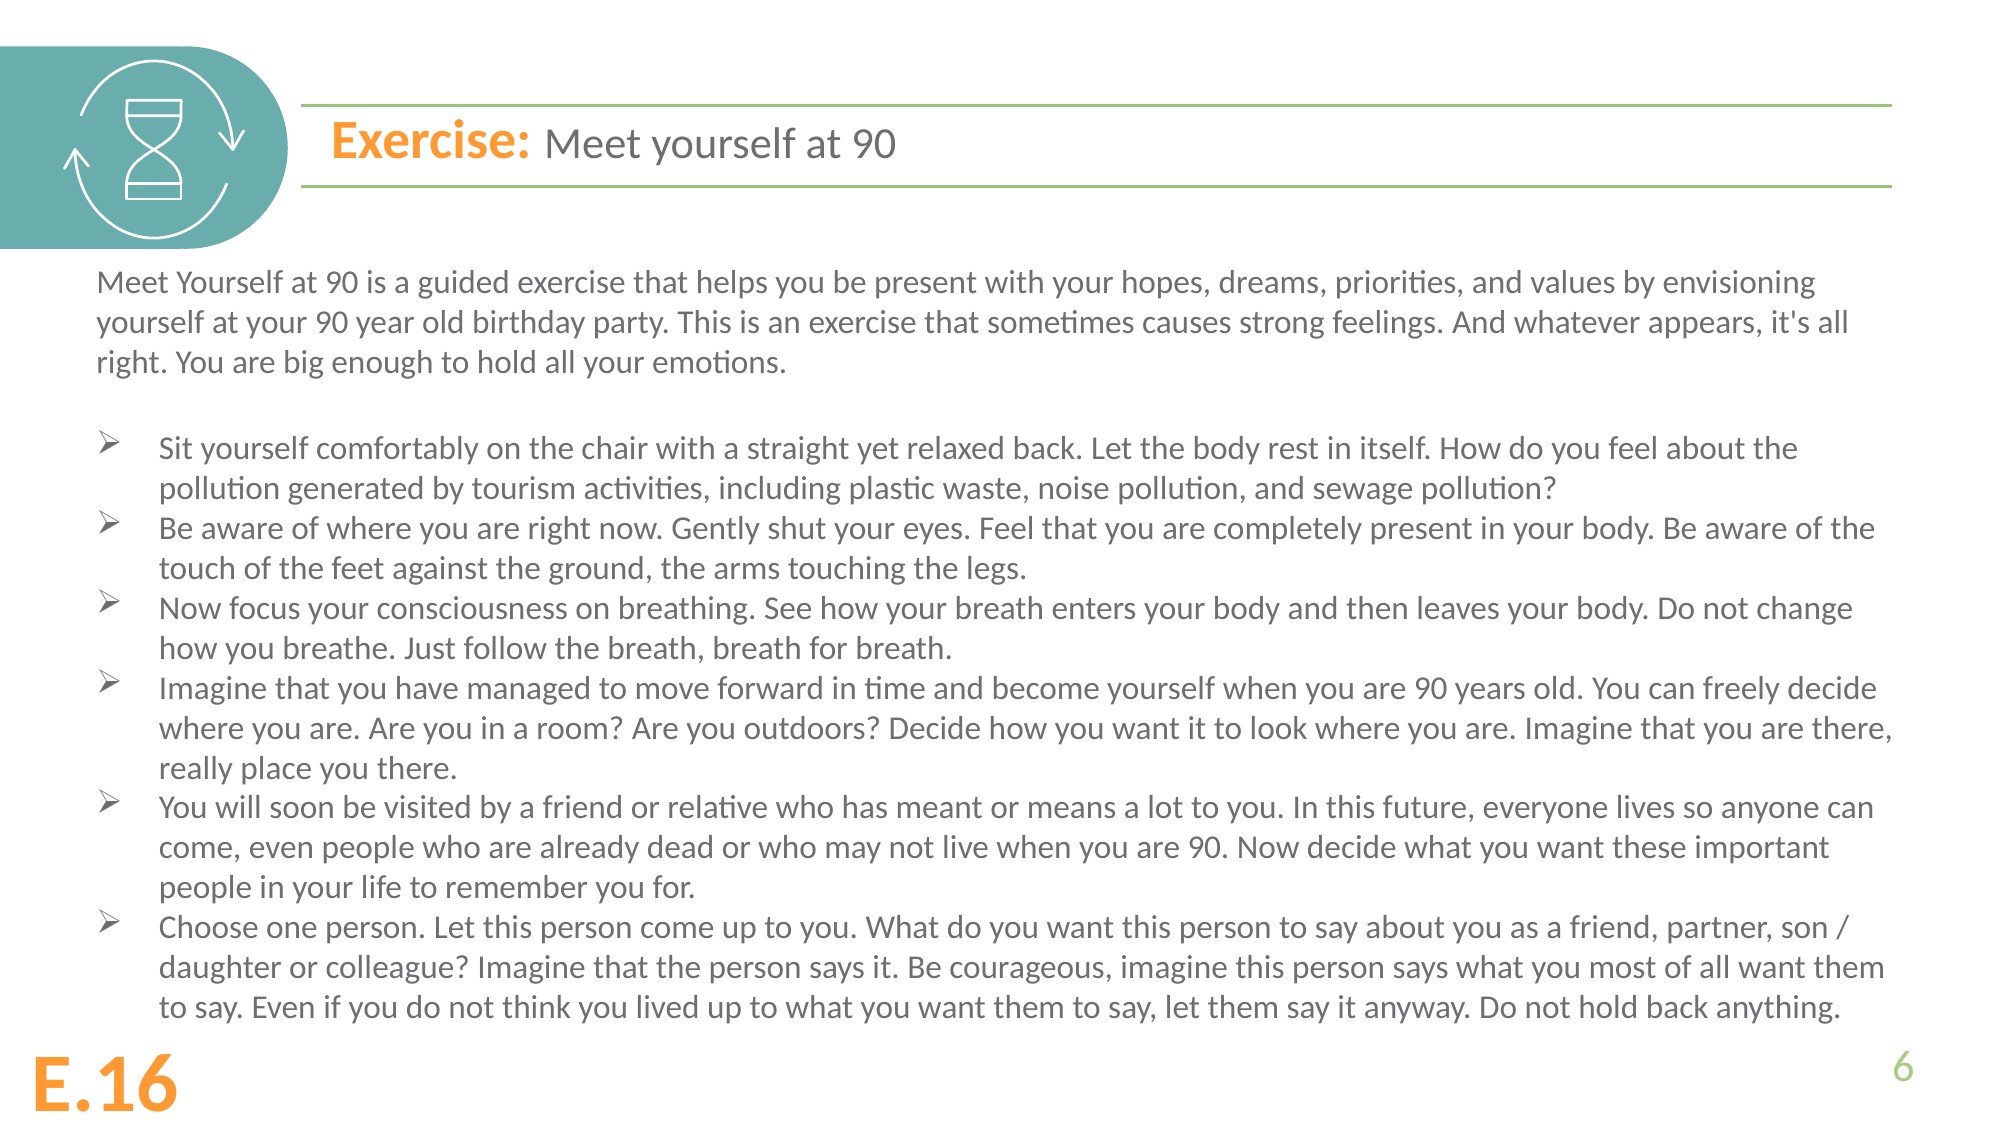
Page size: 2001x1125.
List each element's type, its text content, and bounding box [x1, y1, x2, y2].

text_box E.16 [11, 1044, 300, 1125]
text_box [63, 60, 245, 239]
slide_number 6 [1851, 1012, 1956, 1115]
text_box [0, 46, 238, 249]
list Exercise: Meet yourself at 90 [310, 73, 1892, 206]
text_box [245, 64, 288, 231]
list Meet Yourself at 90 is a guided exercise that helps you be present with your hopes, dreams, priorities, and values by envisioning yourself at your 90 year old birthday party. This is an exercise that sometimes causes strong feelings. And whatever appears, it's all right. You are big enough to hold all your emotions. Sit yourself comfortably on the chair with a straight yet relaxed back. Let the body rest in itself. How do you feel about the pollution generated by tourism activities, including plastic waste, noise pollution, and sewage pollution? Be aware of where you are right now. Gently shut your eyes. Feel that you are completely present in your body. Be aware of the touch of the feet against the ground, the arms touching the legs. Now focus your consciousness on breathing. See how your breath enters your body and then leaves your body. Do not change how you breathe. Just follow the breath, breath for breath. Imagine that you have managed to move forward in time and become yourself when you are 90 years old. You can freely decide where you are. Are you in a room? Are you outdoors? Decide how you want it to look where you are. Imagine that you are there, really place you there. You will soon be visited by a friend or relative who has meant or means a lot to you. In this future, everyone lives so anyone can come, even people who are already dead or who may not live when you are 90. Now decide what you want these important people in your life to remember you for. Choose one person. Let this person come up to you. What do you want this person to say about you as a friend, partner, son / daughter or colleague? Imagine that the person says it. Be courageous, imagine this person says what you most of all want them to say. Even if you do not think you lived up to what you want them to say, let them say it anyway. Do not hold back anything. [76, 240, 1932, 951]
